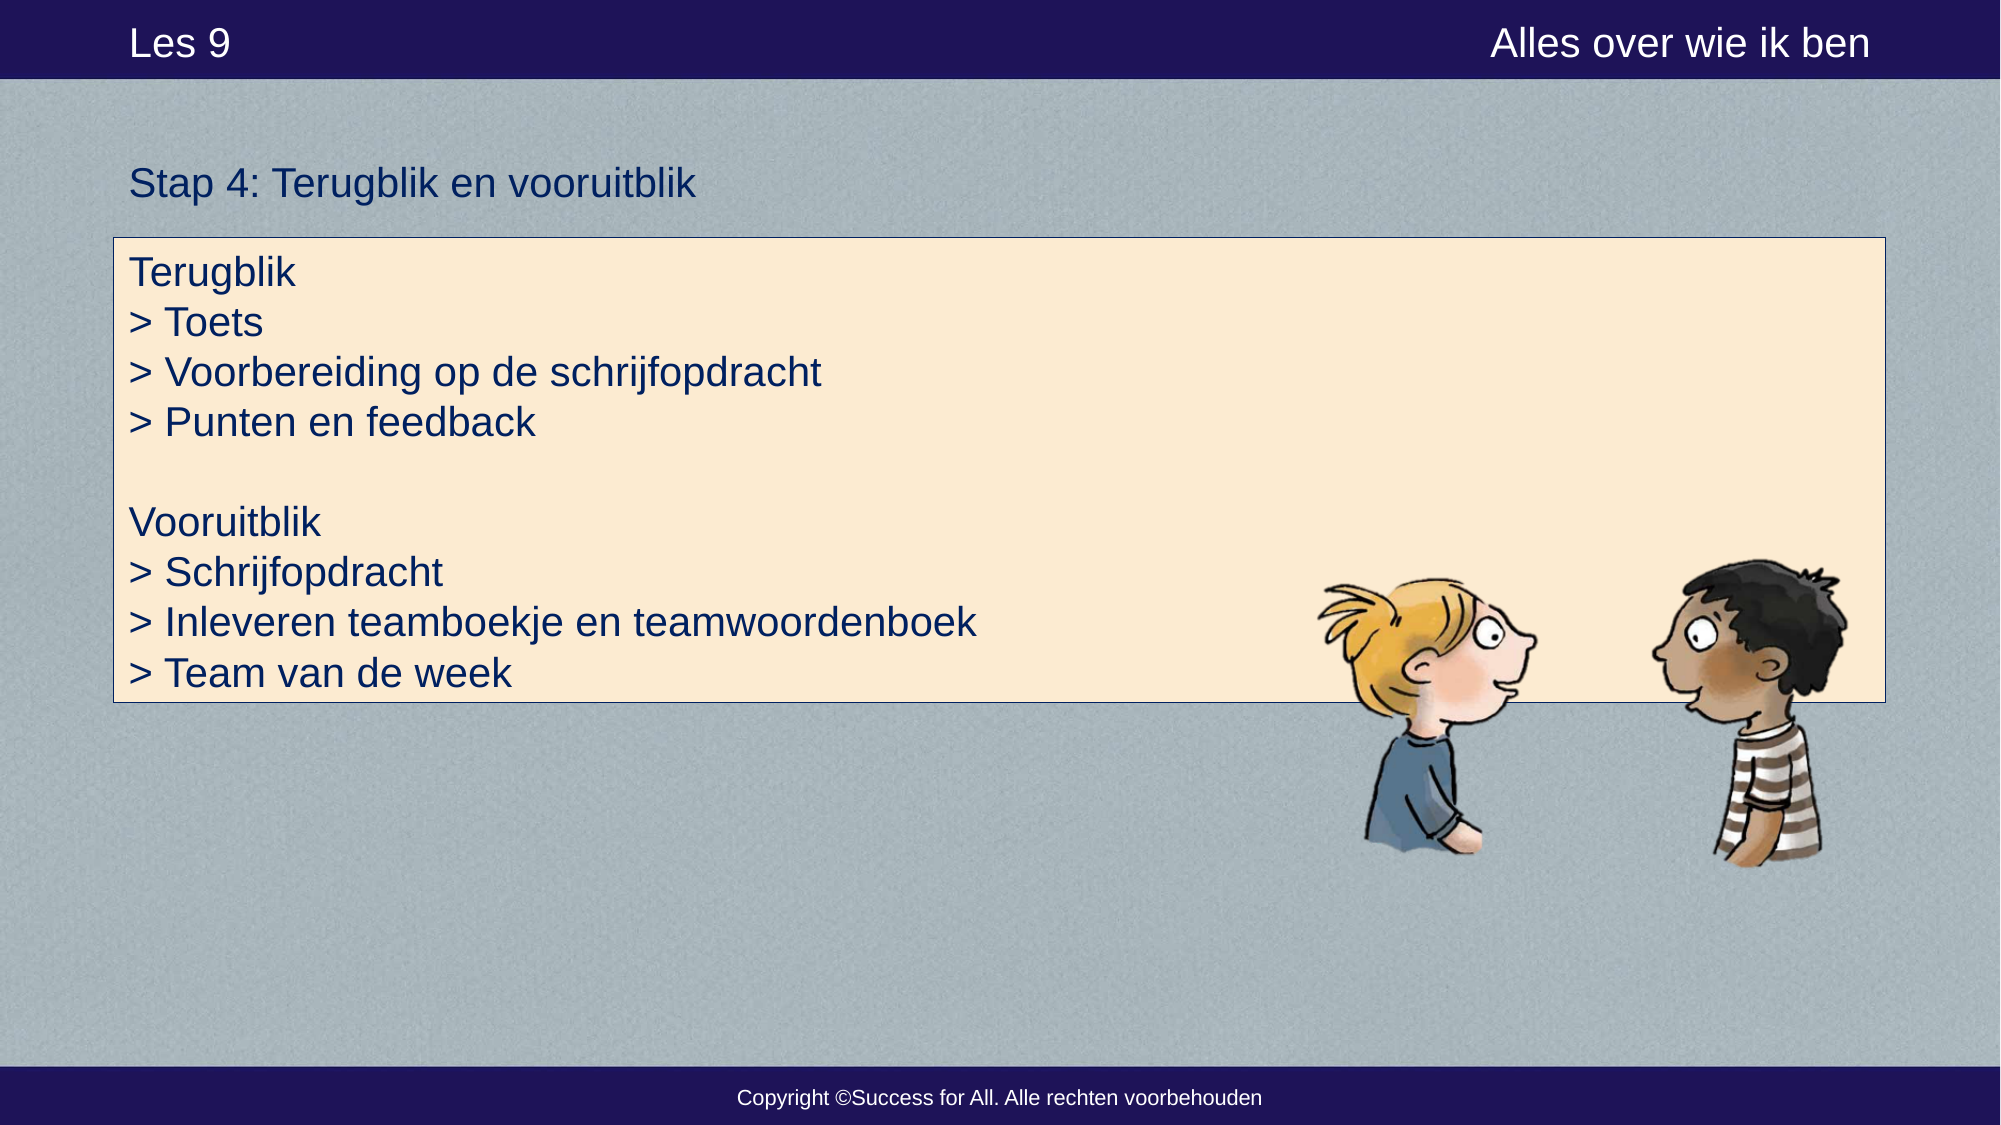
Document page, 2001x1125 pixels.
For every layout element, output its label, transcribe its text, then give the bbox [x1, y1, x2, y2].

text_box Copyright ©Success for All. Alle rechten voorbehouden [0, 1076, 2000, 1125]
picture [0, 0, 2001, 1125]
text_box Alles over wie ik ben [999, 8, 1886, 73]
text_box Les 9 [114, 8, 354, 73]
text_box Terugblik > Toets > Voorbereiding op de schrijfopdracht > Punten en feedback Vooruitblik > Schrijfopdracht > Inleveren teamboekje en teamwoordenboek > Team van de week [113, 237, 1886, 703]
text_box Stap 4: Terugblik en vooruitblik [113, 148, 1635, 214]
